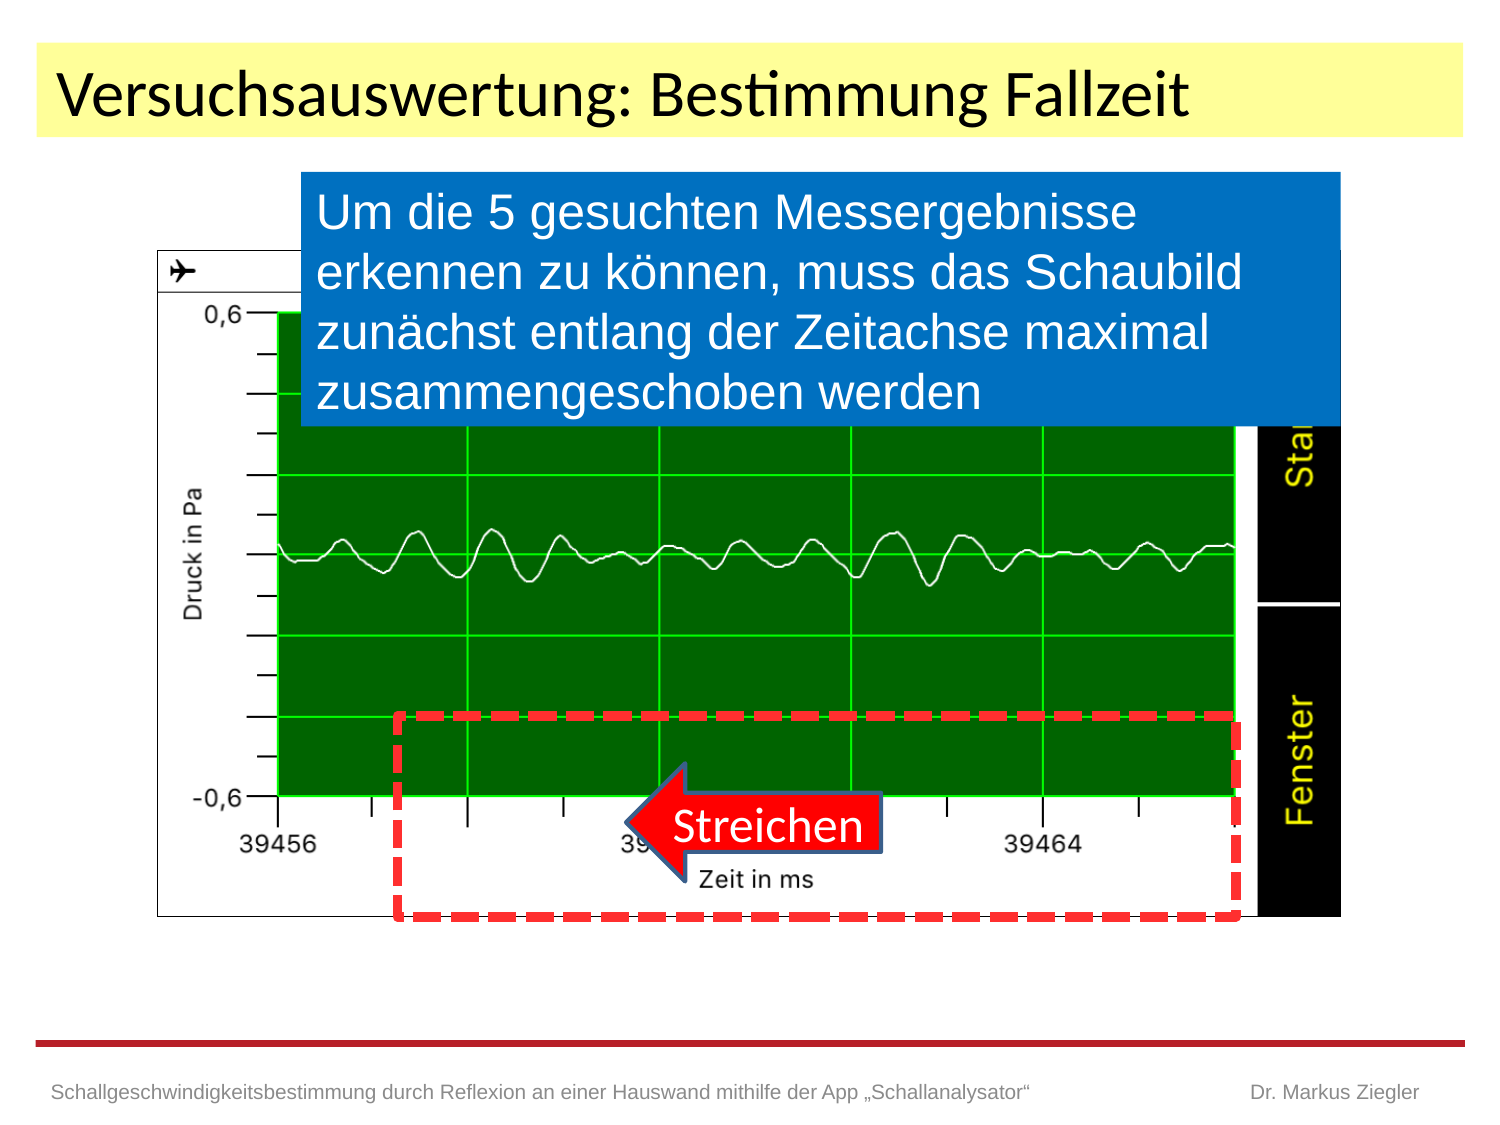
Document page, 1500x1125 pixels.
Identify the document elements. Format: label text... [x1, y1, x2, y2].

text_box Um die 5 gesuchten Messergebnisse erkennen zu können, muss das Schaubild zunächst entlang der Zeitachse maximal zusammengeschoben werden [301, 171, 1341, 250]
title Versuchsauswertung: Bestimmung Fallzeit [41, 42, 1459, 149]
footer Schallgeschwindigkeitsbestimmung durch Reflexion an einer Hauswand mithilfe der App „Schallanalysator“ Dr. Markus Ziegler [35, 1061, 1459, 1122]
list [156, 250, 1341, 918]
